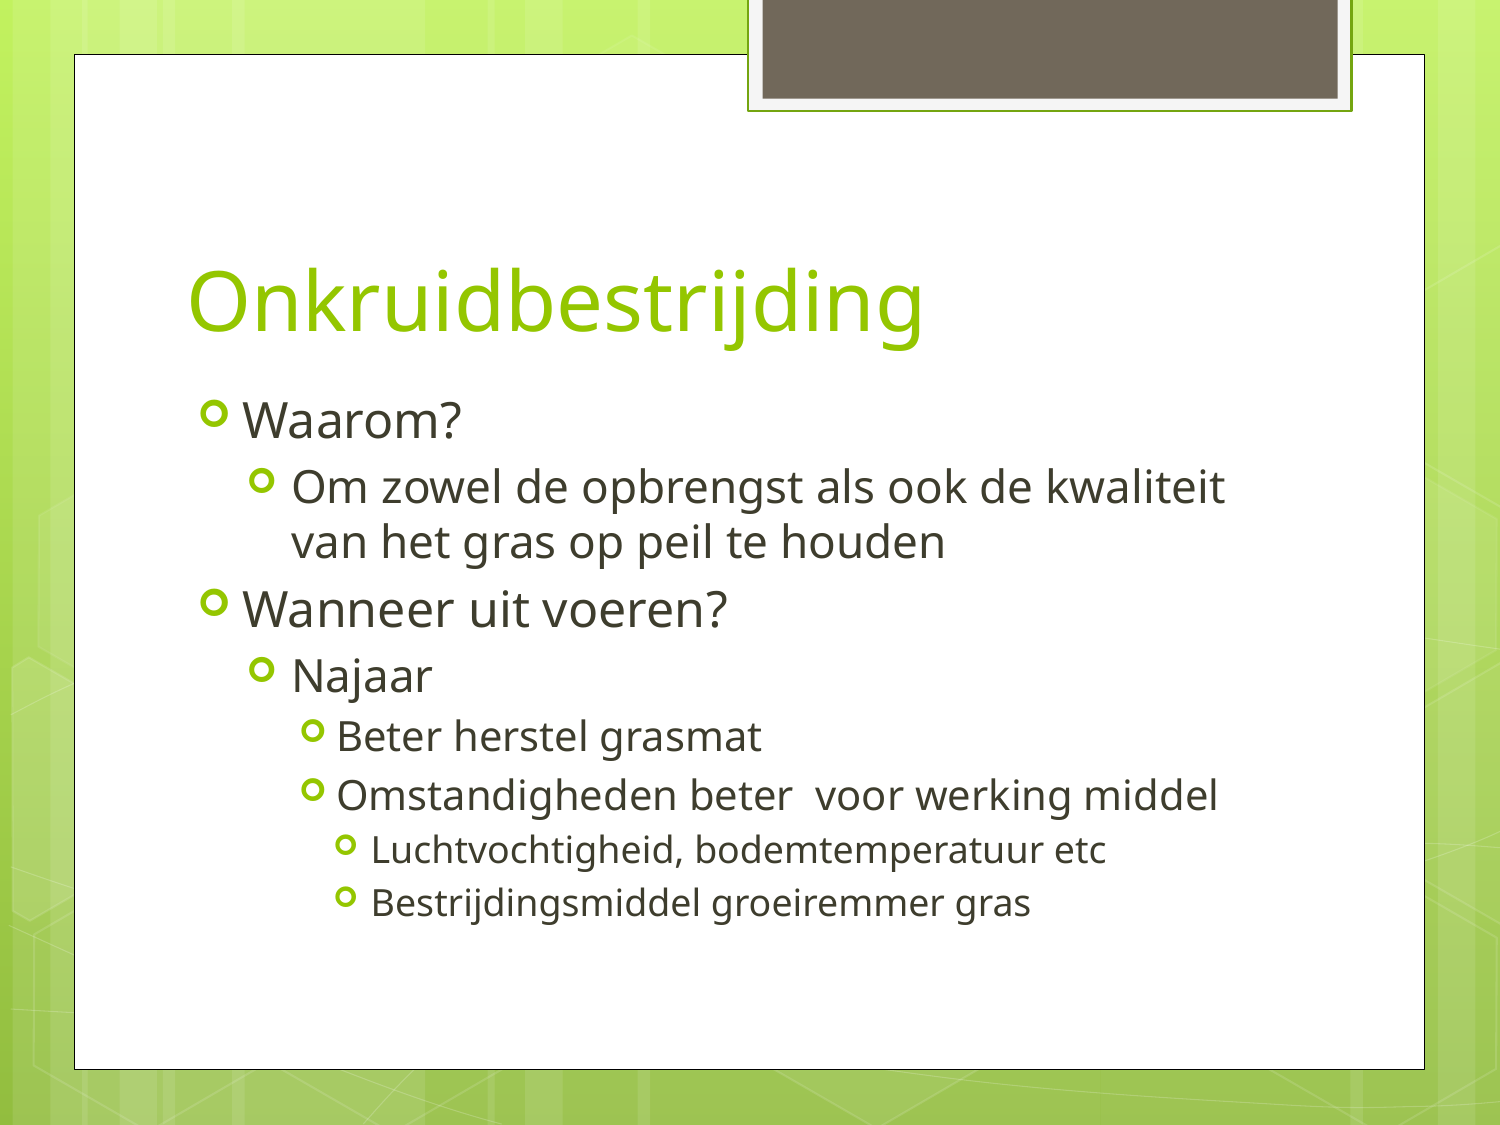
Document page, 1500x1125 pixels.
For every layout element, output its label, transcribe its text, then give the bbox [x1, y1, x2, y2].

title Onkruidbestrijding [171, 168, 1324, 357]
list Waarom? Om zowel de opbrengst als ook de kwaliteit van het gras op peil te houden Wanneer uit voeren? Najaar Beter herstel grasmat Omstandigheden beter voor werking middel Luchtvochtigheid, bodemtemperatuur etc Bestrijdingsmiddel groeiremmer gras [171, 381, 1283, 957]
